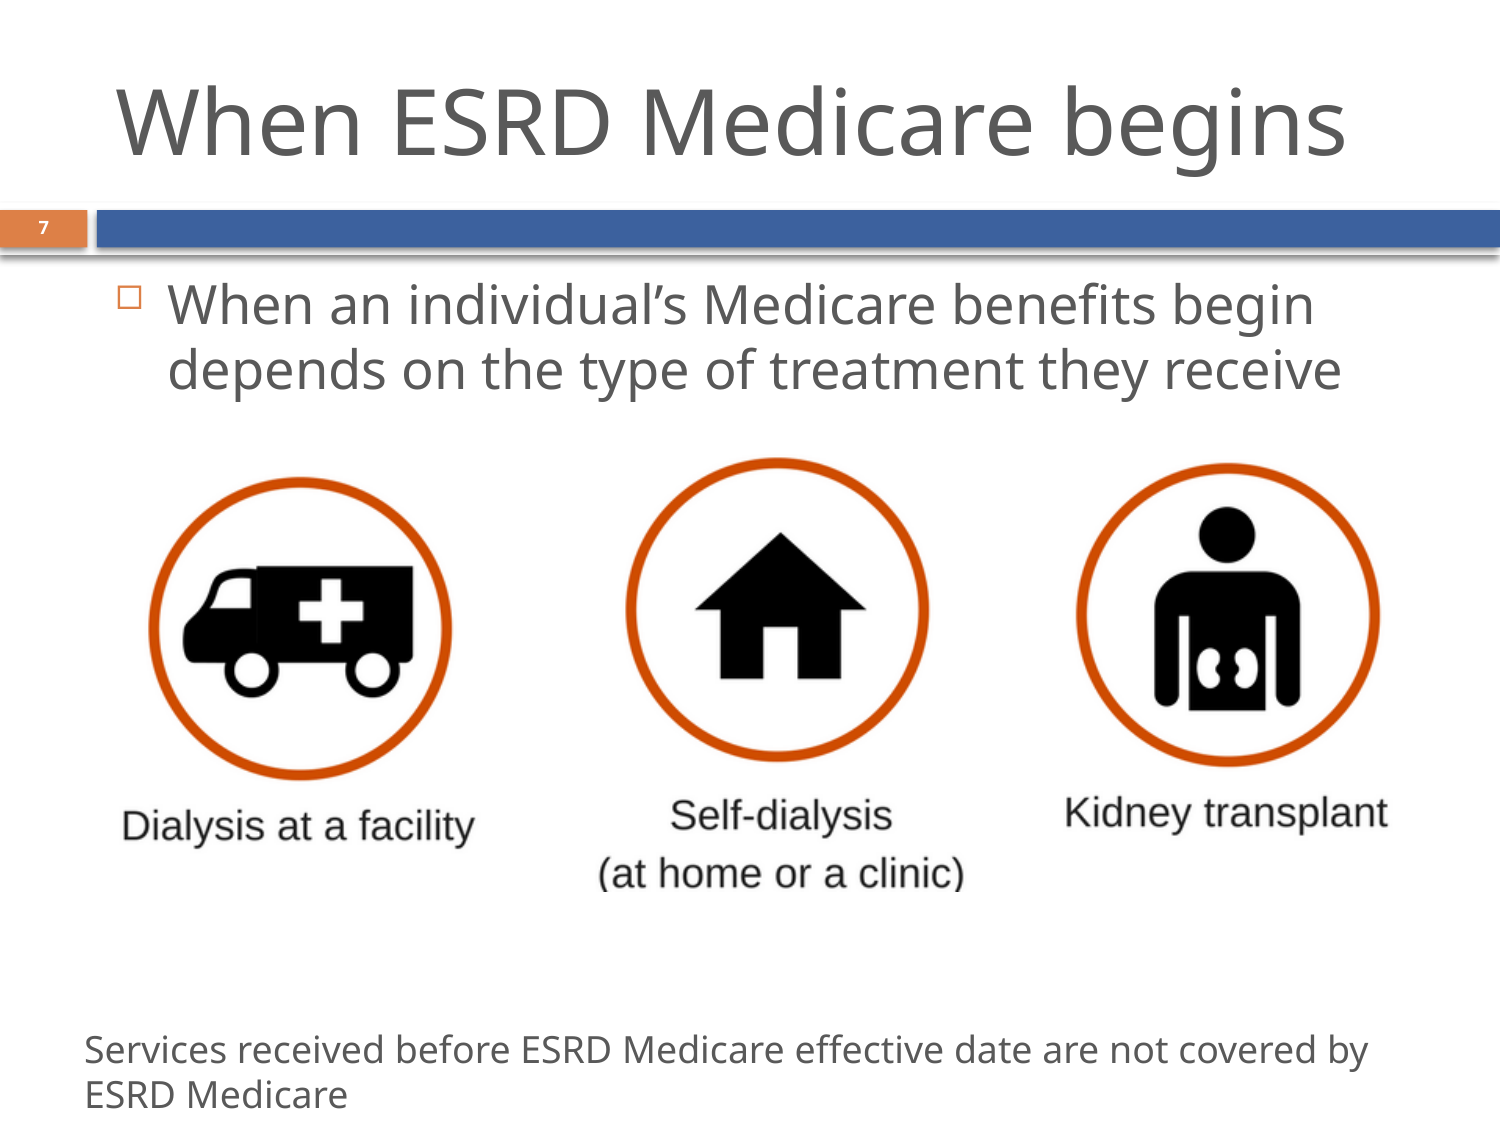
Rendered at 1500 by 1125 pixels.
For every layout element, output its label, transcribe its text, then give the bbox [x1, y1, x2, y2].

picture [74, 462, 513, 858]
picture [584, 453, 977, 892]
text_box Services received before ESRD Medicare effective date are not covered by ESRD Medicare [69, 1018, 1469, 1124]
picture [1048, 449, 1416, 854]
title When ESRD Medicare begins [100, 37, 1438, 200]
list When an individual’s Medicare benefits begin depends on the type of treatment they receive [100, 262, 1438, 438]
slide_number 7 [0, 208, 88, 249]
